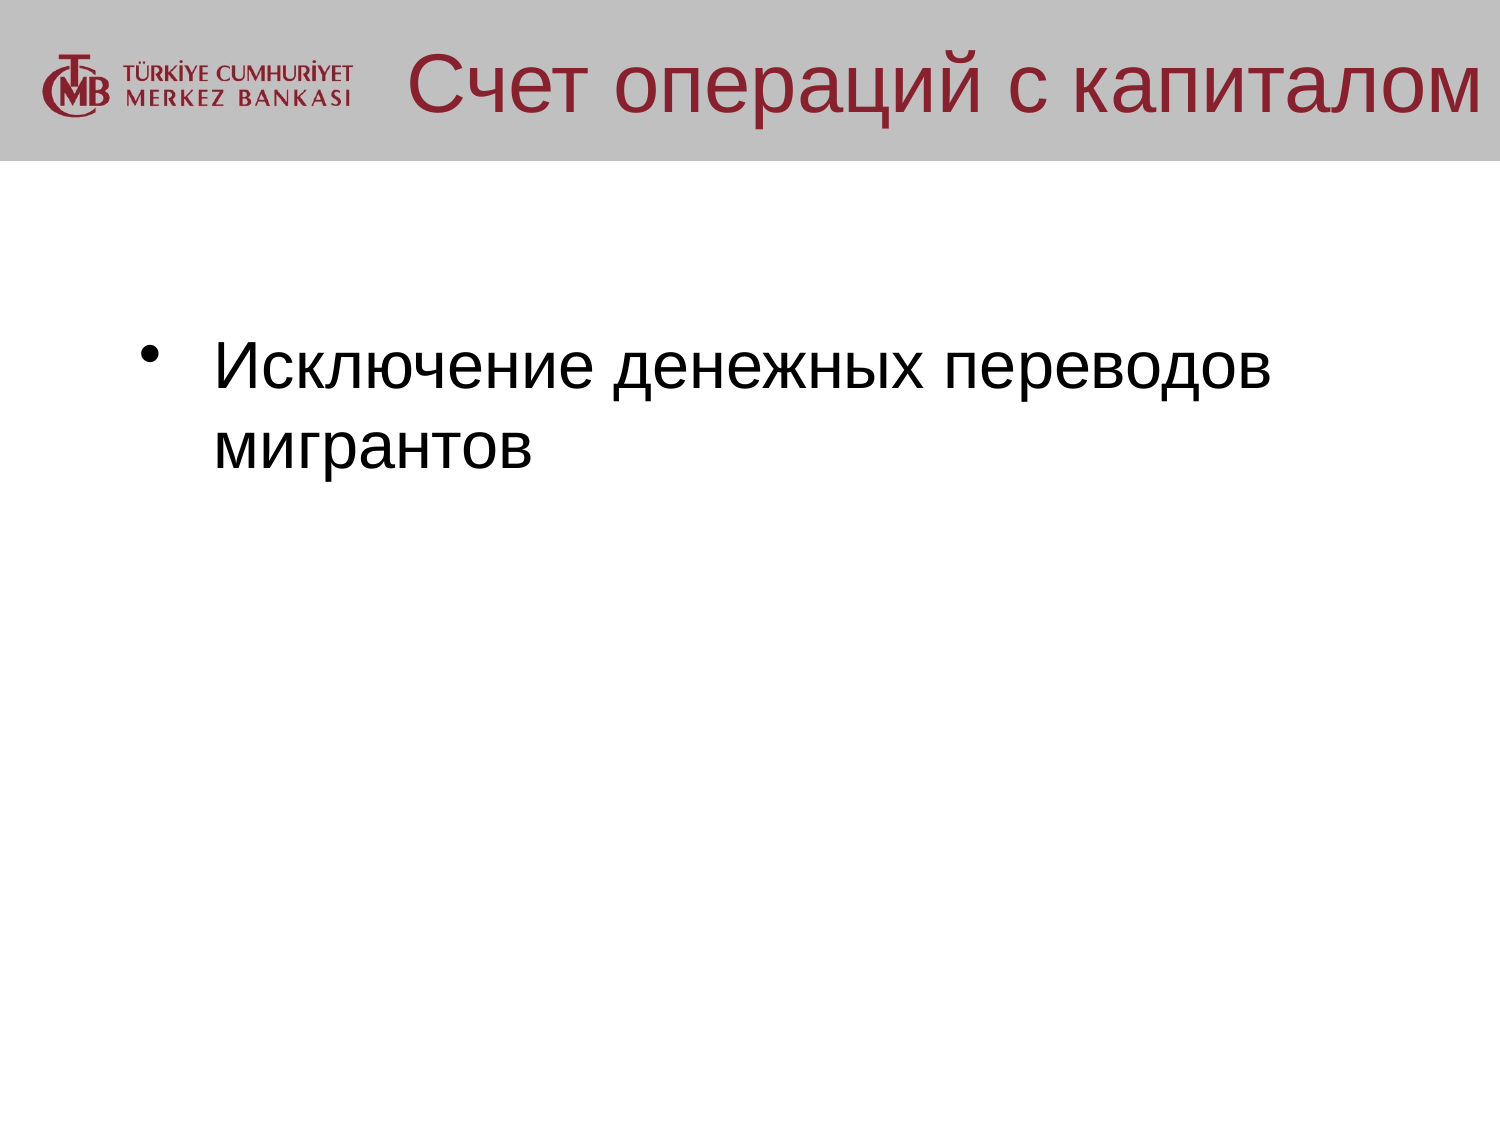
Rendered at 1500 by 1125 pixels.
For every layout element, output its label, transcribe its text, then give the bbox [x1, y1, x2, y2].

title Счет операций с капиталом [0, 0, 1500, 161]
picture [40, 54, 355, 120]
subtitle Исключение денежных переводов мигрантов [123, 314, 1400, 925]
